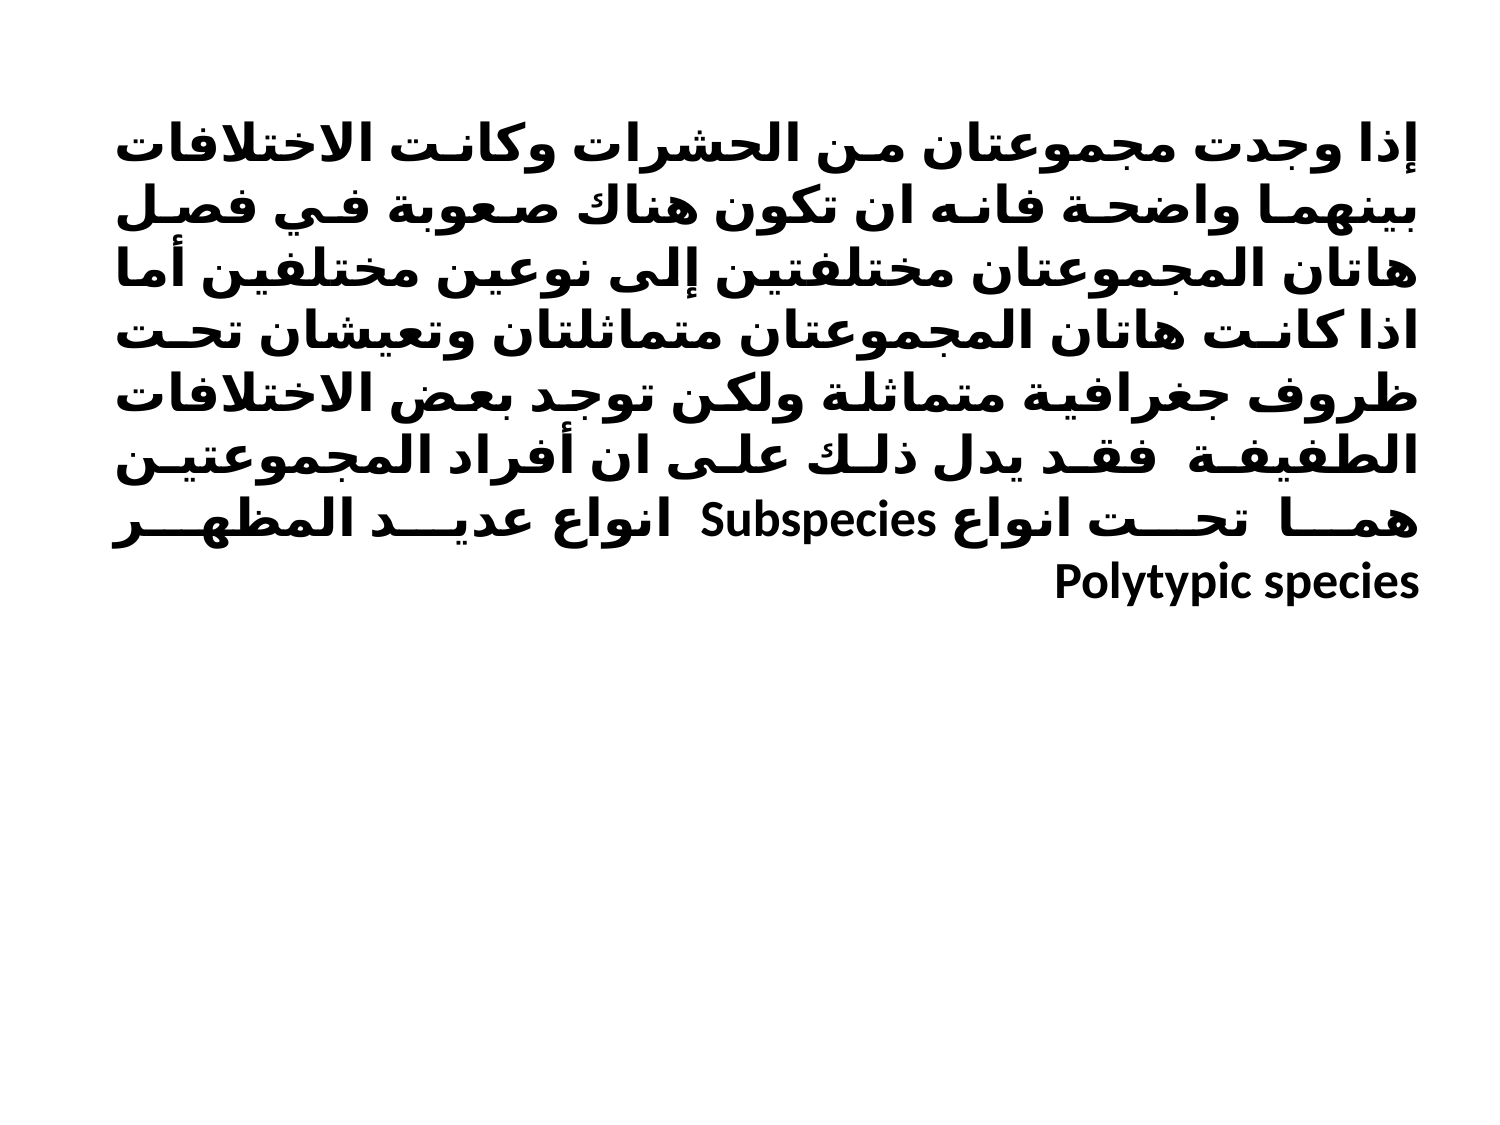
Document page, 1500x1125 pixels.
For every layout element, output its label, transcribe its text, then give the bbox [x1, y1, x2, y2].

text_box إذا وجدت مجموعتان من الحشرات وكانت الاختلافات بينهما واضحة فانه ان تكون هناك صعوبة في فصل هاتان المجموعتان مختلفتين إلى نوعين مختلفين أما اذا كانت هاتان المجموعتان متماثلتان وتعيشان تحت ظروف جغرافية متماثلة ولكن توجد بعض الاختلافات الطفيفة فقد يدل ذلك على ان أفراد المجموعتين هما تحت انواع Subspecies انواع عديد المظهر Polytypic species [100, 101, 1436, 617]
